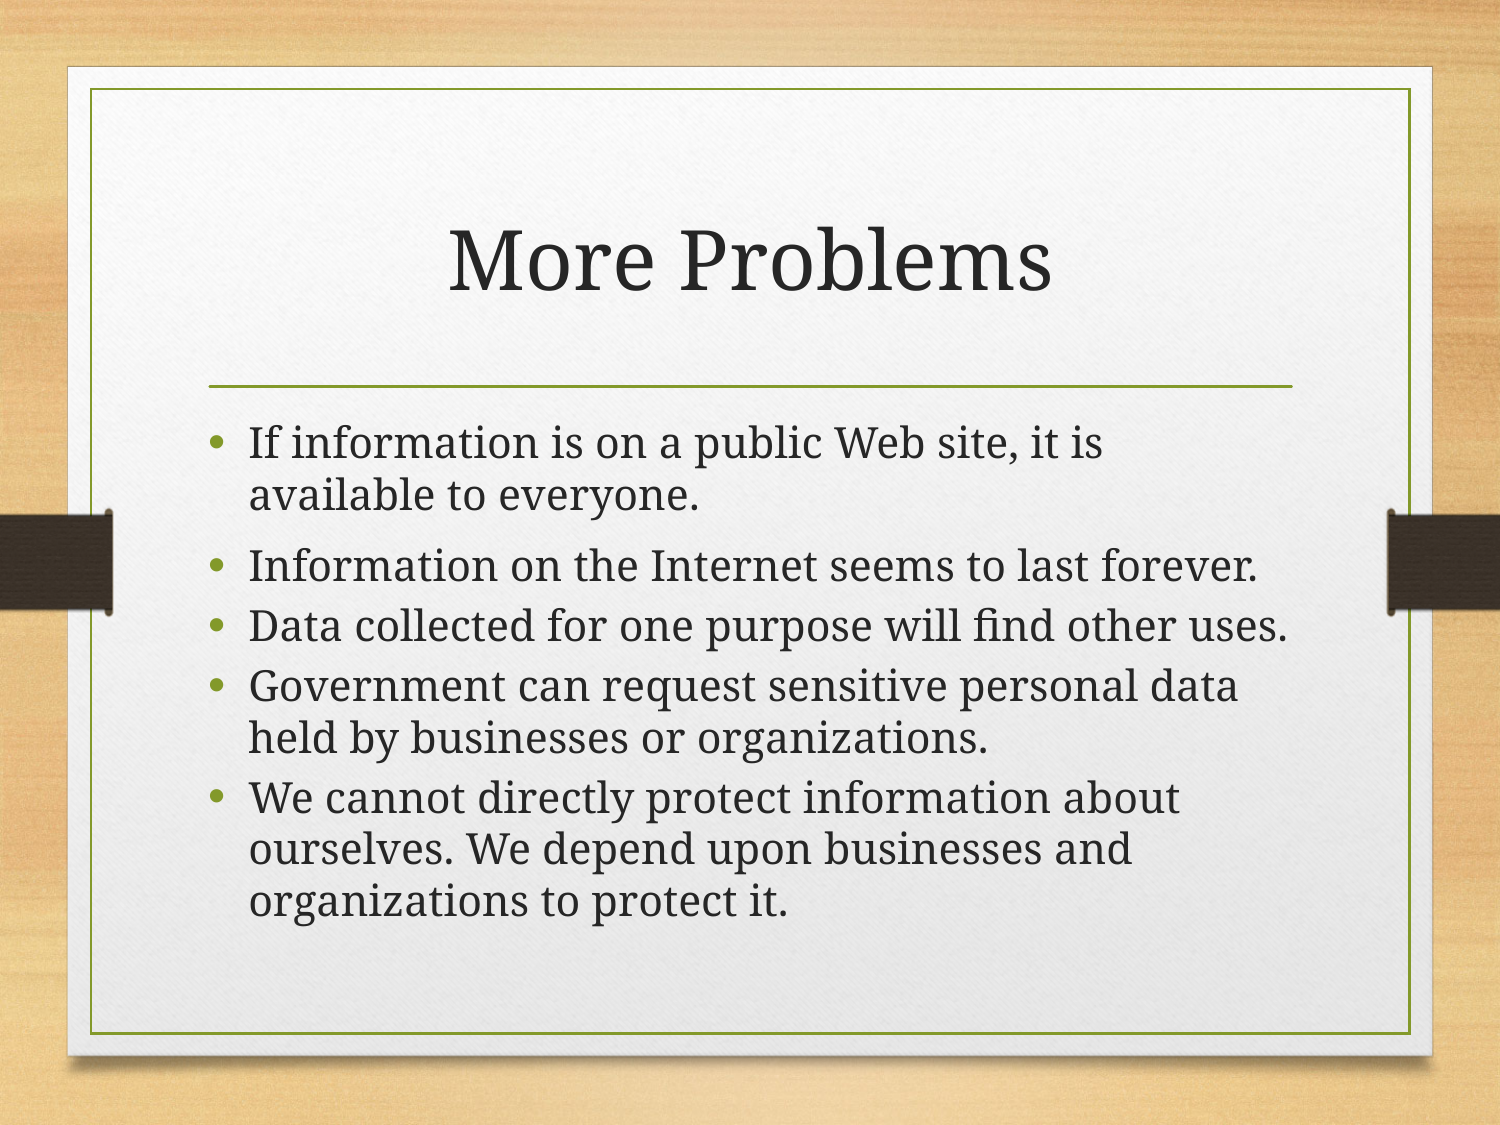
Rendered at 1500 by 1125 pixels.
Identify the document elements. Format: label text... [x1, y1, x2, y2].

picture [0, 0, 1500, 1125]
title More Problems [193, 150, 1309, 365]
list If information is on a public Web site, it is available to everyone. Information on the Internet seems to last forever. Data collected for one purpose will find other uses. Government can request sensitive personal data held by businesses or organizations. We cannot directly protect information about ourselves. We depend upon businesses and organizations to protect it. [193, 408, 1309, 974]
